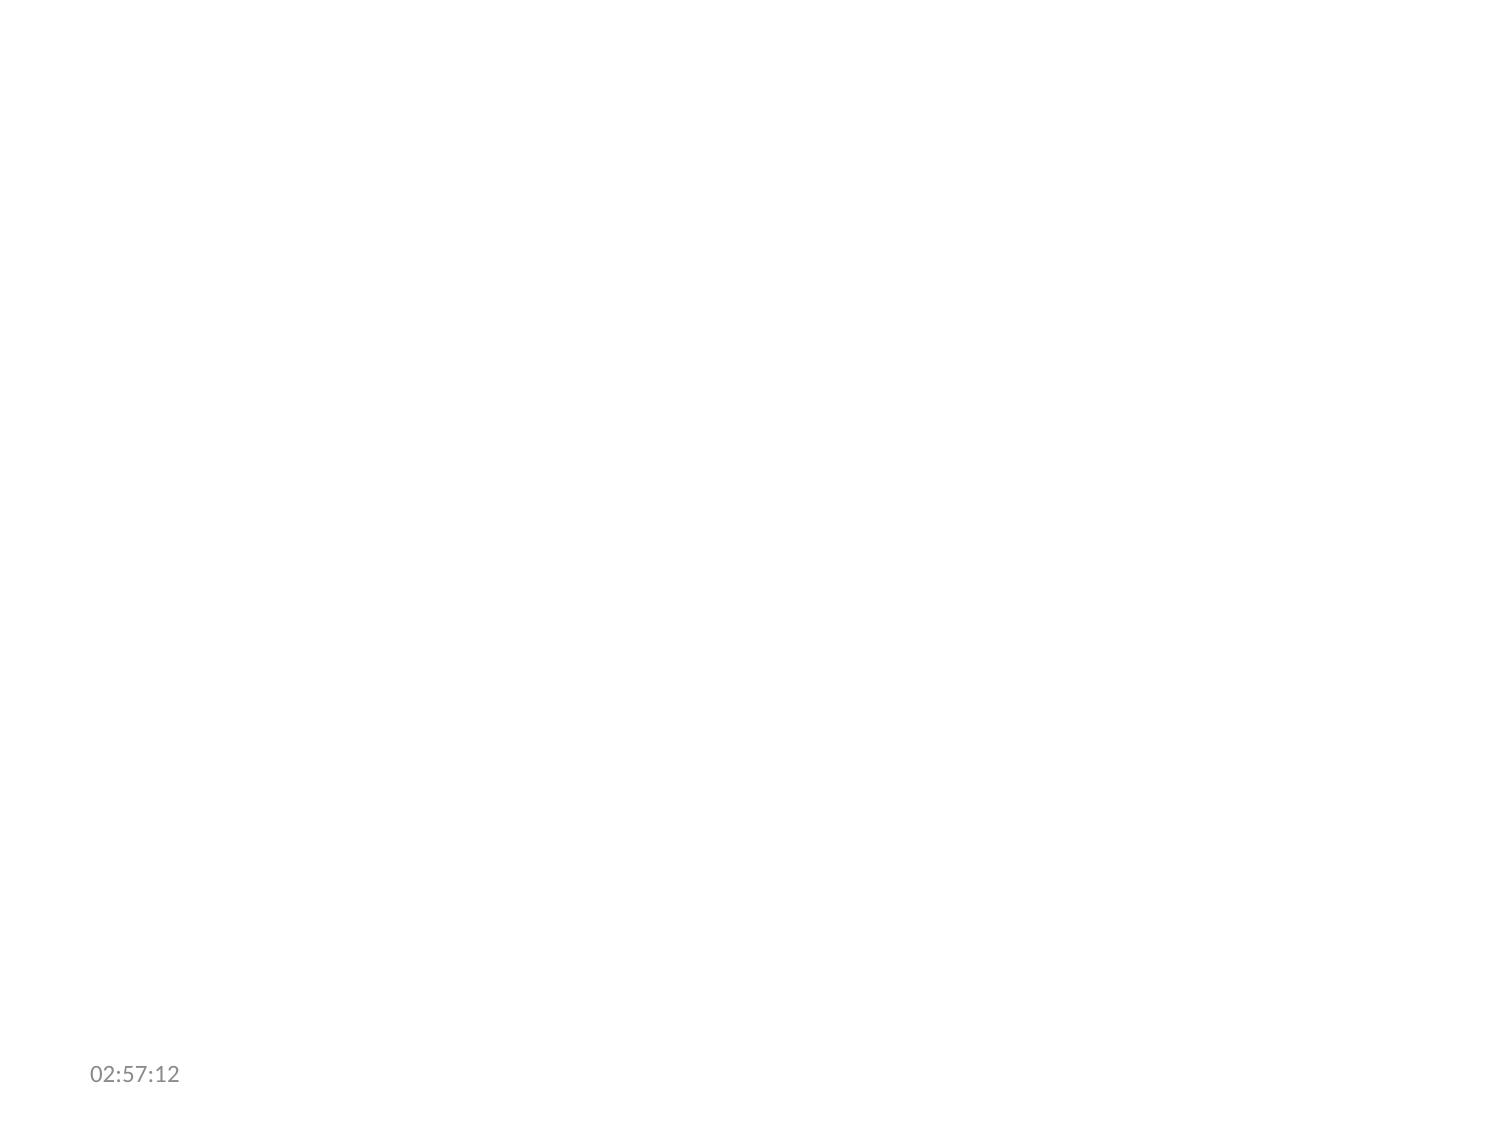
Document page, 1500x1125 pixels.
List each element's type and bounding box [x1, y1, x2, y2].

slide_number [75, 1042, 425, 1103]
